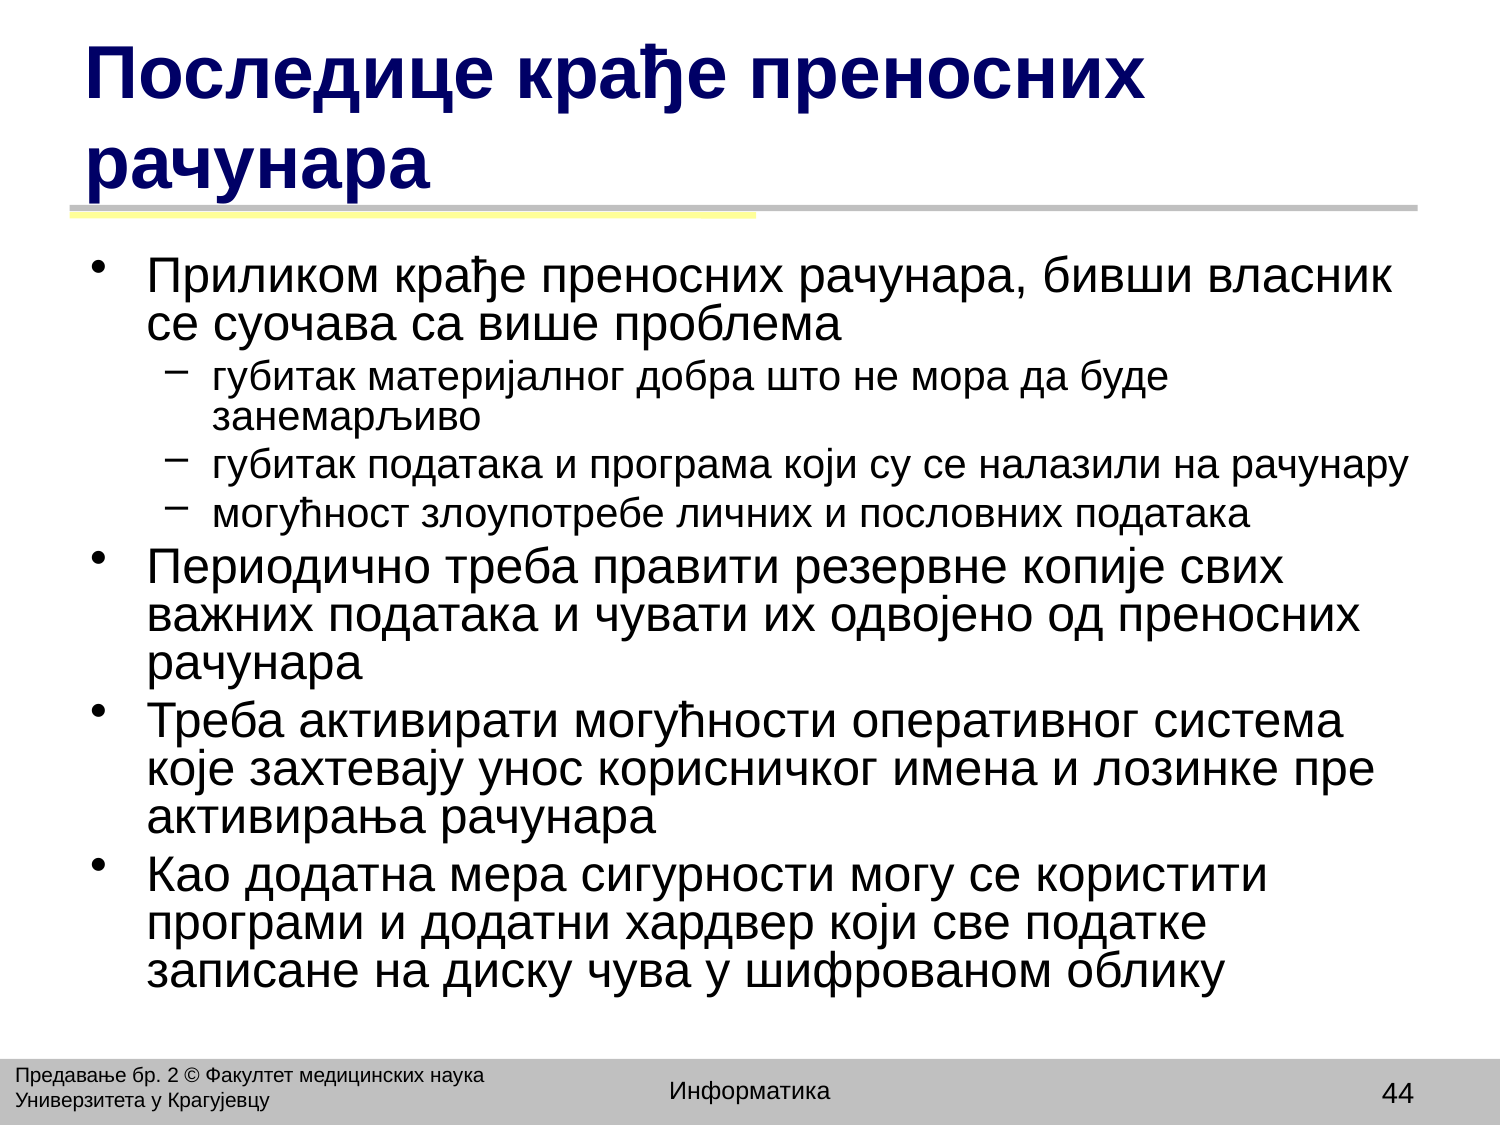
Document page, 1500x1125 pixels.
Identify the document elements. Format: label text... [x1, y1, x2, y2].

list Приликом крађе преносних рачунара, бивши власник се суочава са више проблема губитак материјалног добра што не мора да буде занемарљиво губитак података и програма који су се налазили на рачунару могућност злоупотребе личних и пословних података Периодично треба правити резервне копије свих важних података и чувати их одвојено од преносних рачунара Треба активирати могућности оперативног система које захтевају унос корисничког имена и лозинке пре активирања рачунара Као додатна мера сигурности могу се користити програми и додатни хардвер који све податке записане на диску чува у шифрованом облику [74, 246, 1426, 1023]
footer Информатика [512, 1066, 988, 1125]
slide_number 44 [1079, 1066, 1430, 1125]
title Последице крађе преносних рачунара [69, 19, 1426, 208]
slide_number Предавање бр. 2 © Факултет медицинских наука Универзитета у Крагујевцу [0, 1053, 607, 1108]
